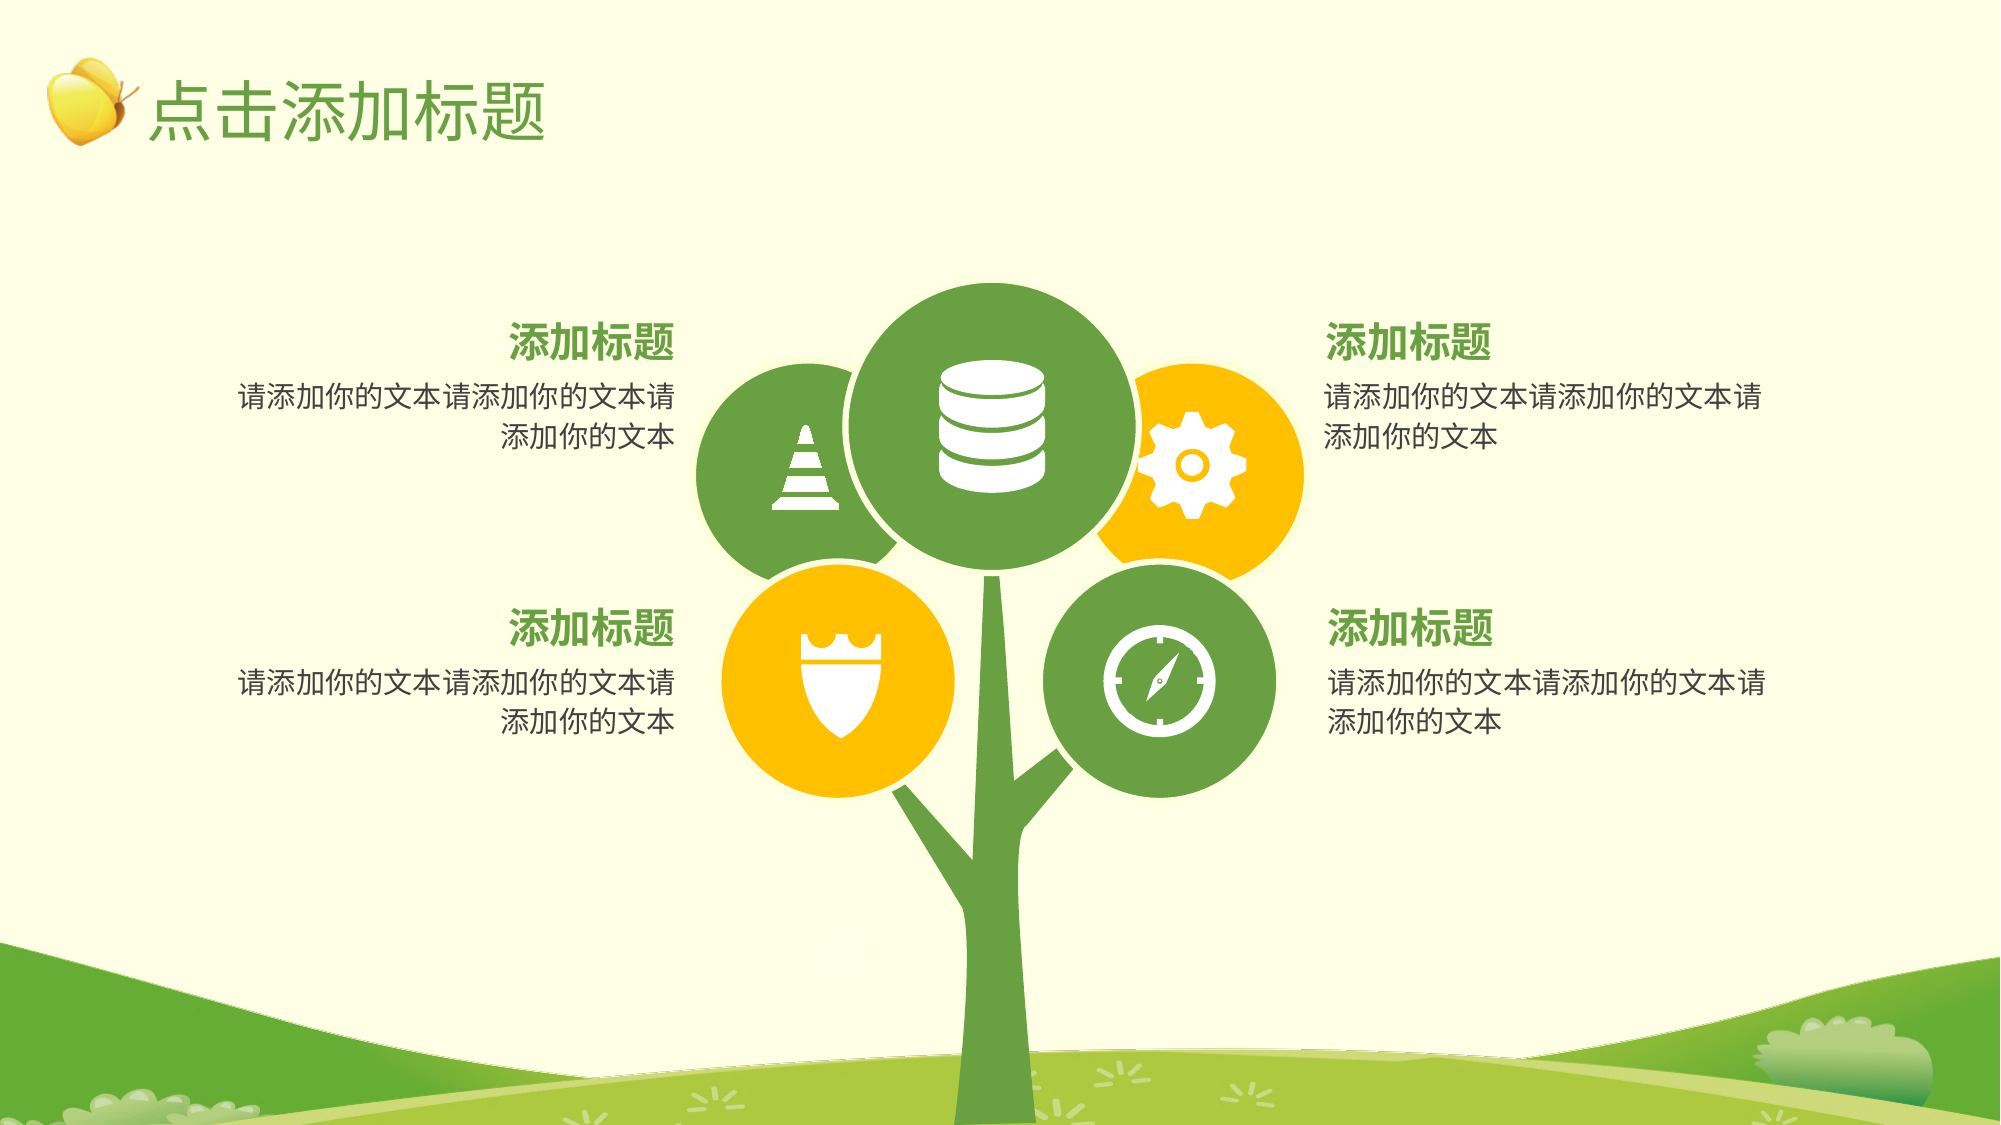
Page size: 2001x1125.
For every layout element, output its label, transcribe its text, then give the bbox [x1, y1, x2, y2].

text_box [845, 279, 1139, 574]
picture [991, 915, 2000, 1125]
picture [30, 46, 156, 159]
text_box 添加标题 [1312, 594, 1510, 659]
text_box 添加标题 [493, 594, 691, 659]
text_box 点击添加标题 [156, 62, 563, 158]
text_box 添加标题 [493, 308, 691, 374]
text_box 请添加你的文本请添加你的文本请添加你的文本 [1308, 366, 1807, 532]
text_box [897, 577, 1047, 1125]
text_box 添加标题 [1310, 308, 1508, 374]
picture [0, 915, 966, 1125]
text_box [718, 561, 958, 801]
text_box 请添加你的文本请添加你的文本请添加你的文本 [200, 652, 692, 768]
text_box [1139, 360, 1308, 591]
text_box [692, 360, 845, 591]
text_box 请添加你的文本请添加你的文本请添加你的文本 [1312, 652, 1811, 768]
text_box 请添加你的文本请添加你的文本请添加你的文本 [200, 366, 692, 558]
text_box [1039, 561, 1280, 801]
